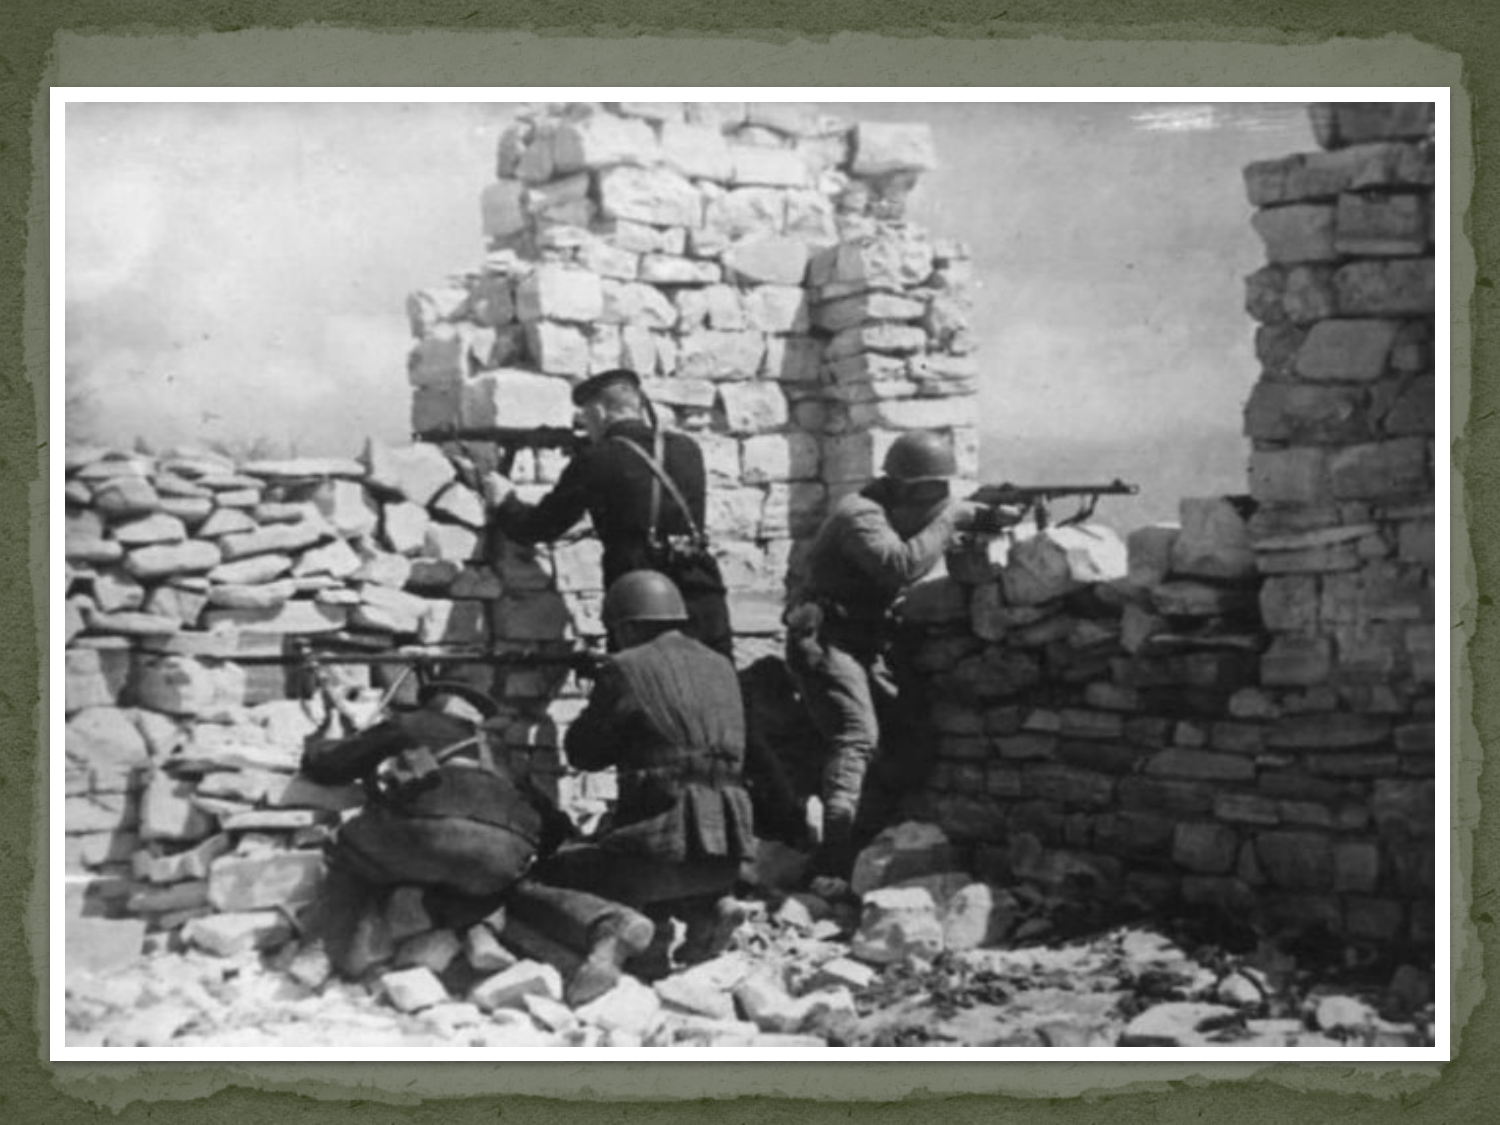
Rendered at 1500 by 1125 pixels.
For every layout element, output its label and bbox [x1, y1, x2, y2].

picture [65, 102, 1435, 1047]
